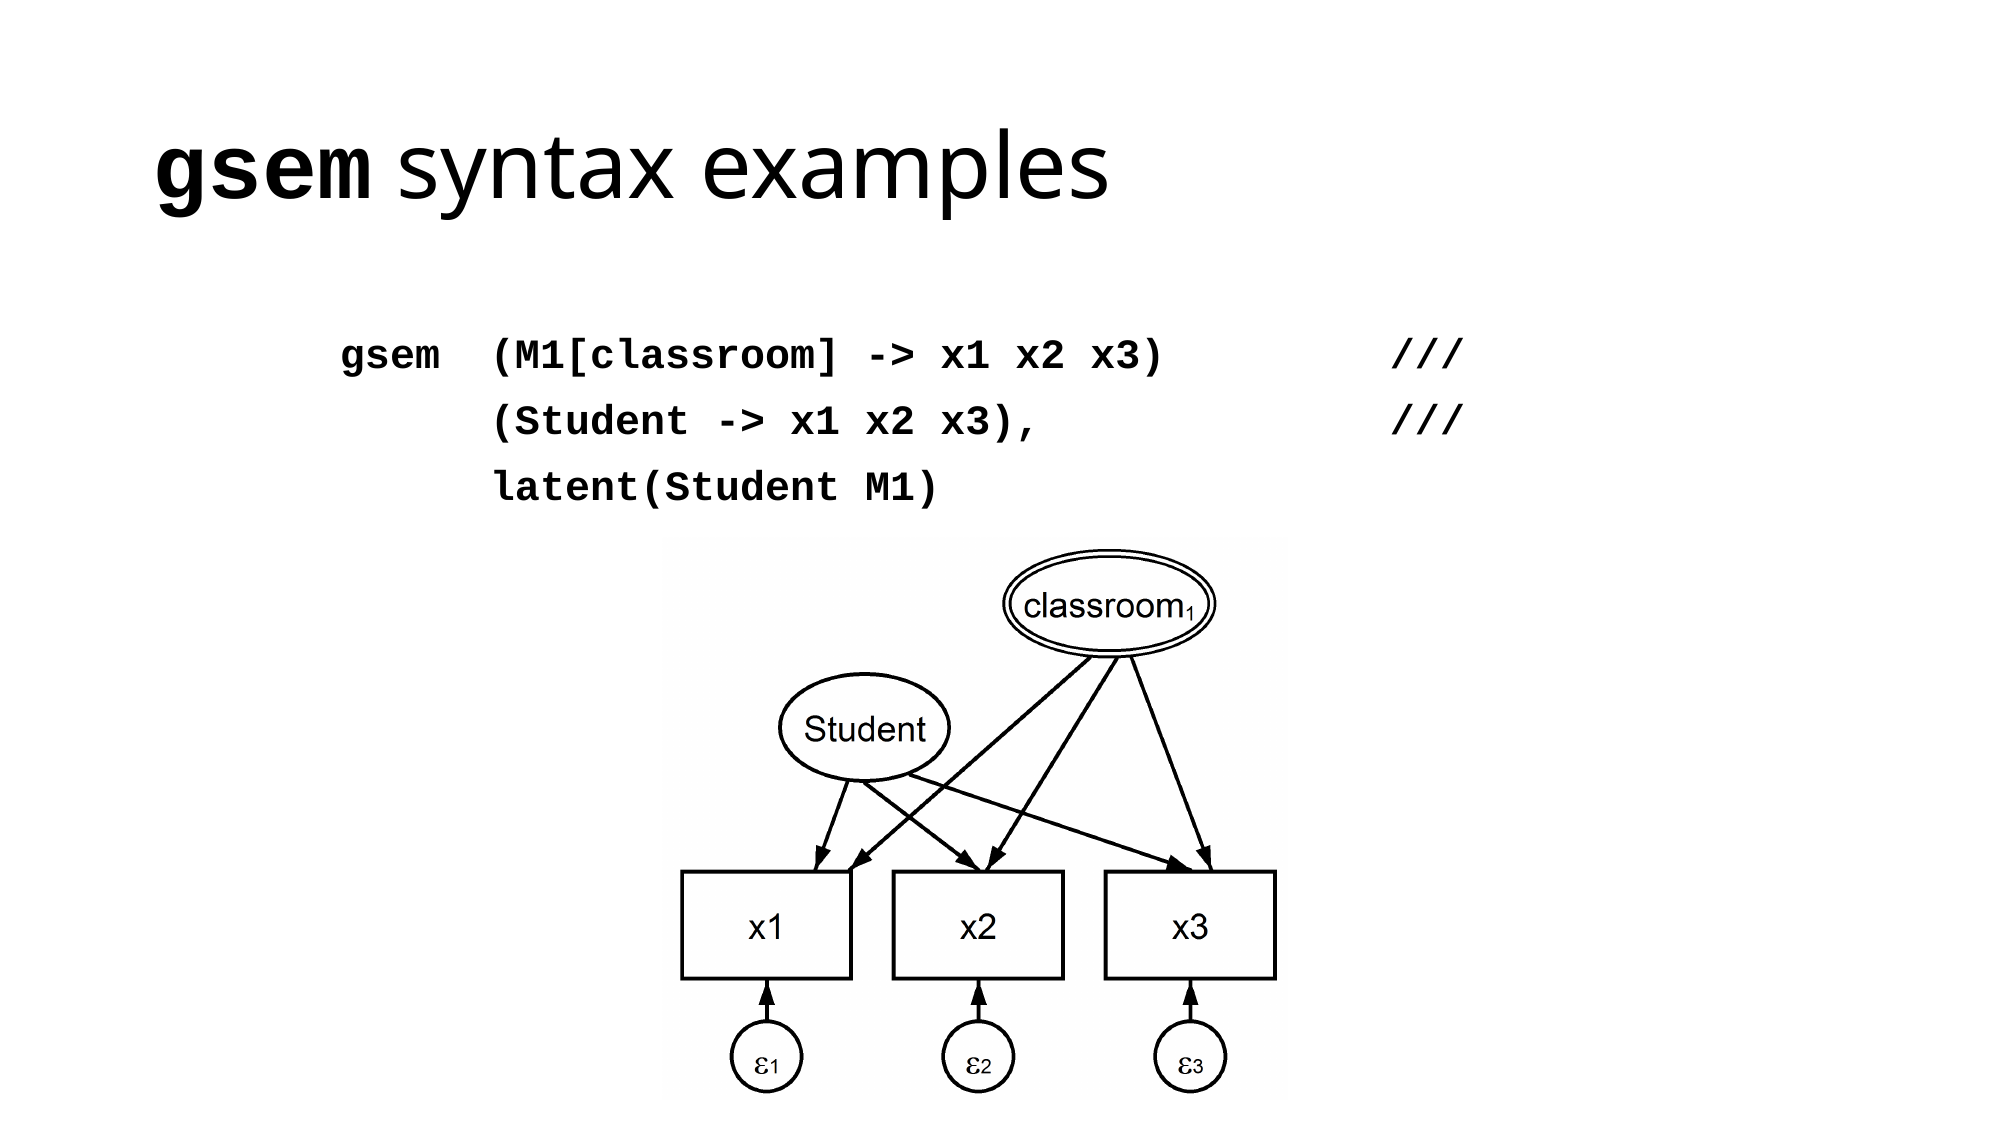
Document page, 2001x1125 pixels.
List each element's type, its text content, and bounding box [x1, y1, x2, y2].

list gsem (M1[classroom] -> x1 x2 x3) /// (Student -> x1 x2 x3), /// latent(Student M1) [324, 324, 1675, 550]
picture [662, 537, 1288, 1100]
title gsem syntax examples [137, 59, 1863, 278]
